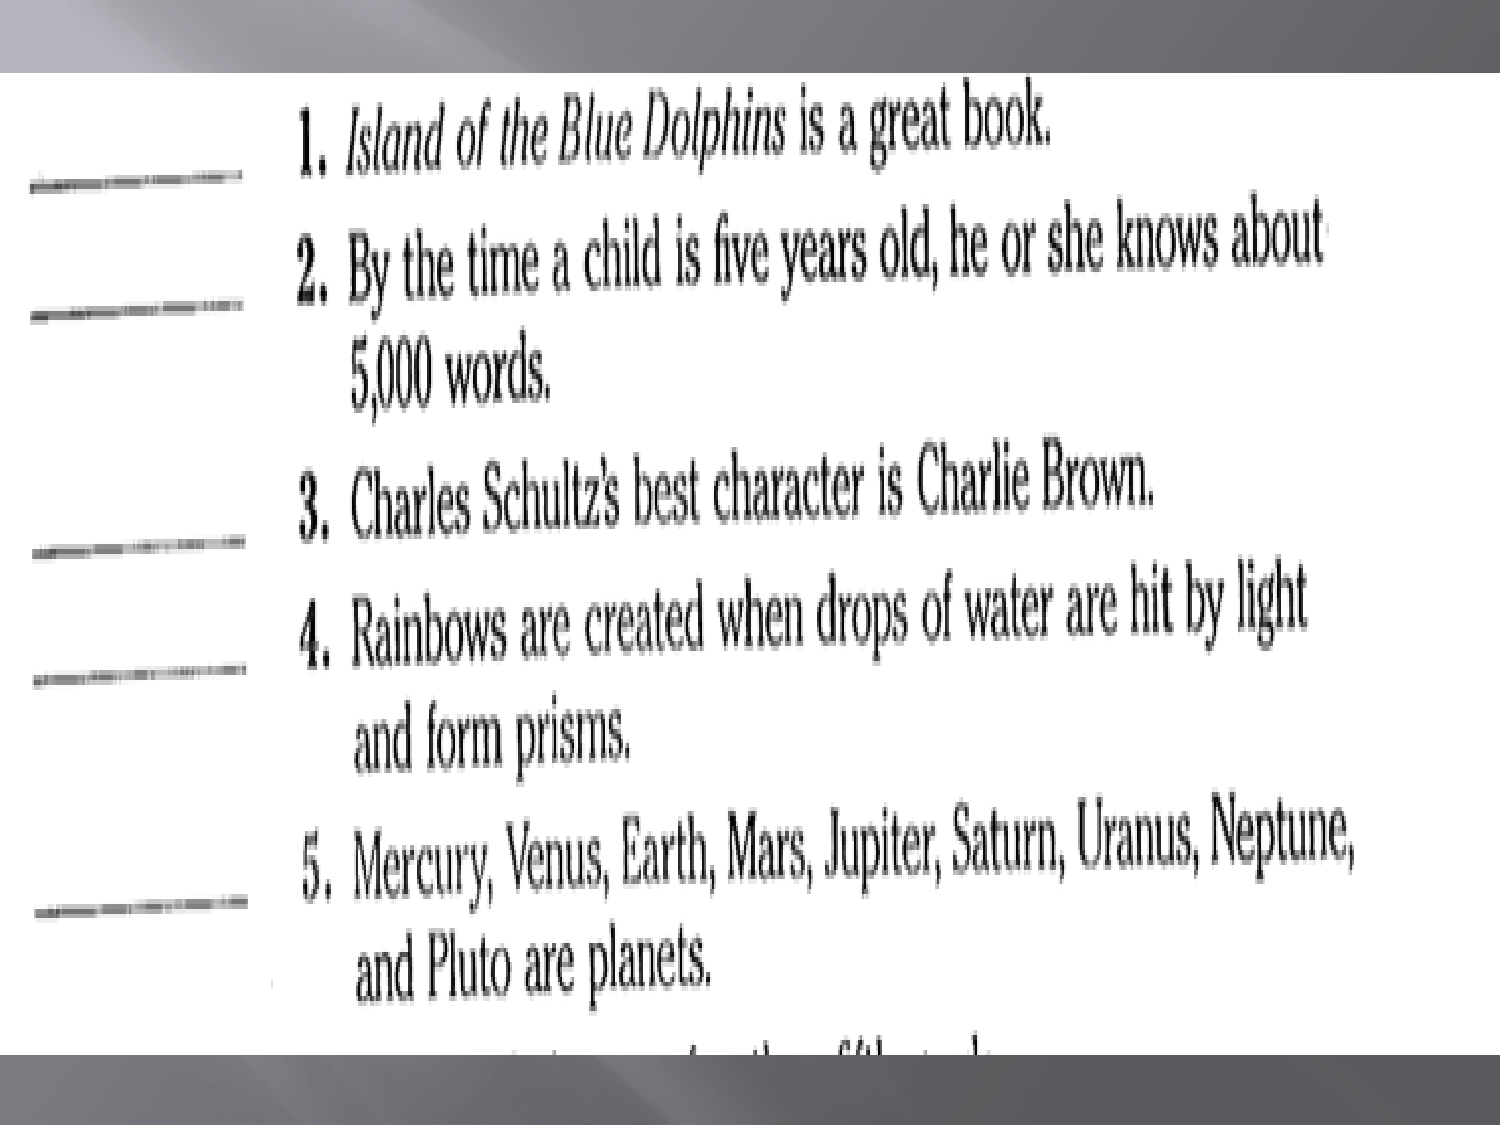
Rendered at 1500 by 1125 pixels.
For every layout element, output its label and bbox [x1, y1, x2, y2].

picture [0, 73, 1500, 1055]
